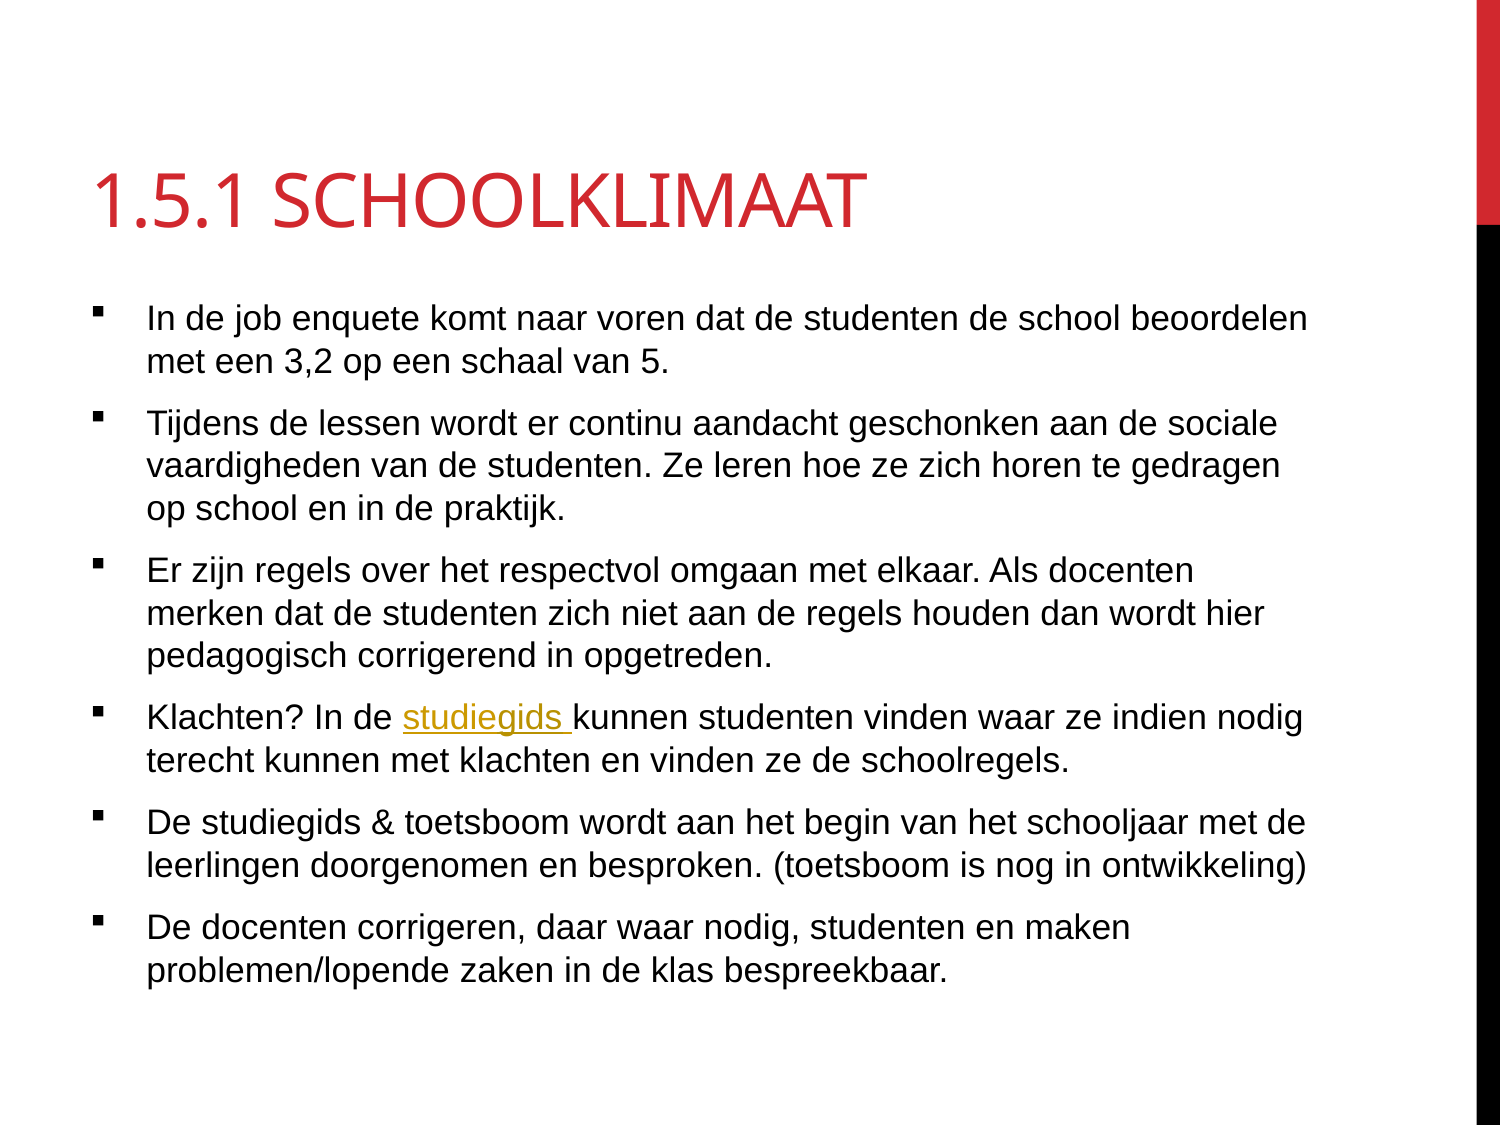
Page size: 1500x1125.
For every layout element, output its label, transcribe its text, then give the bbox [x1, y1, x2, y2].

list In de job enquete komt naar voren dat de studenten de school beoordelen met een 3,2 op een schaal van 5. Tijdens de lessen wordt er continu aandacht geschonken aan de sociale vaardigheden van de studenten. Ze leren hoe ze zich horen te gedragen op school en in de praktijk. Er zijn regels over het respectvol omgaan met elkaar. Als docenten merken dat de studenten zich niet aan de regels houden dan wordt hier pedagogisch corrigerend in opgetreden. Klachten? In de studiegids kunnen studenten vinden waar ze indien nodig terecht kunnen met klachten en vinden ze de schoolregels. De studiegids & toetsboom wordt aan het begin van het schooljaar met de leerlingen doorgenomen en besproken. (toetsboom is nog in ontwikkeling) De docenten corrigeren, daar waar nodig, studenten en maken problemen/lopende zaken in de klas bespreekbaar. [75, 287, 1325, 1005]
title 1.5.1 schoolklimaat [75, 25, 1306, 250]
